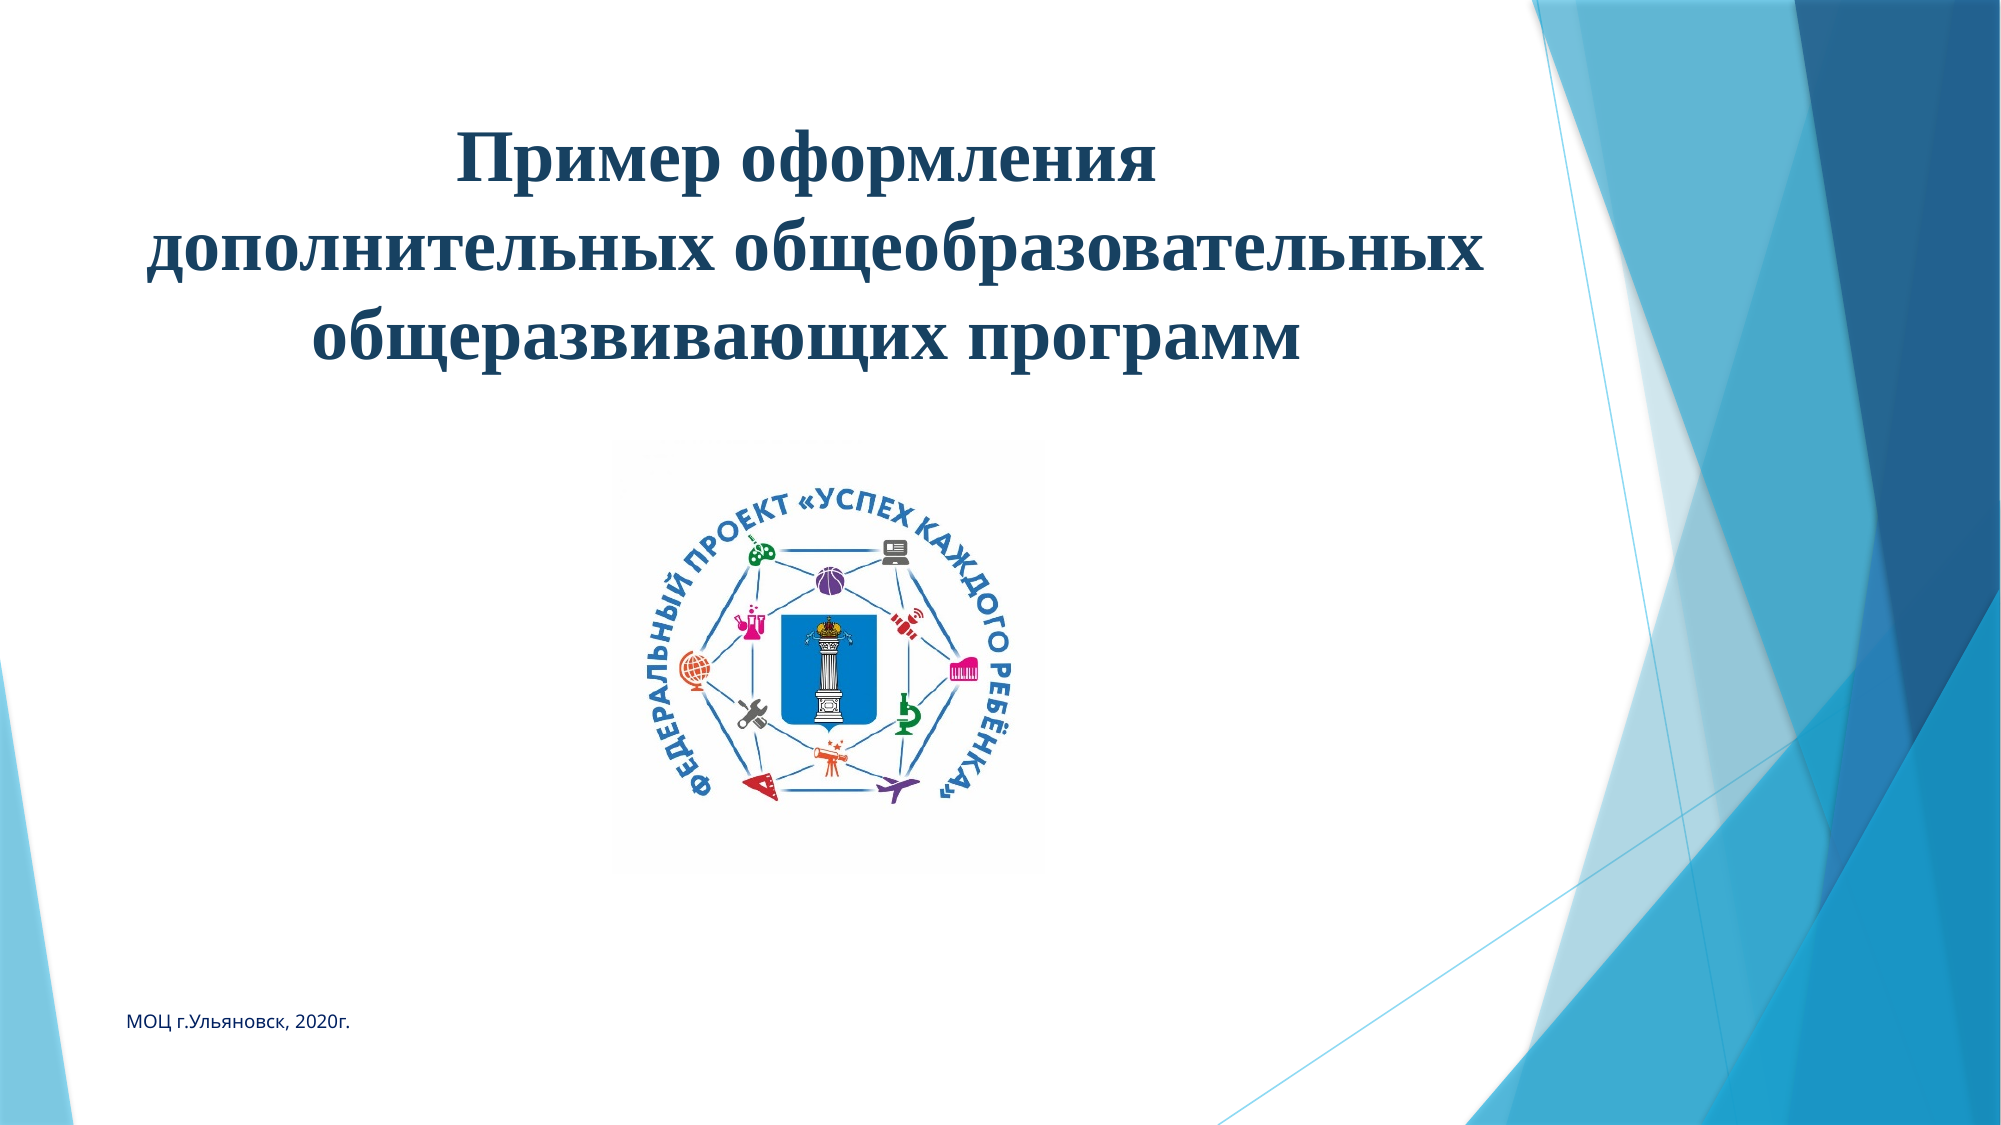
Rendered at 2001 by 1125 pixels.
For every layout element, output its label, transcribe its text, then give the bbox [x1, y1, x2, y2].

footer МОЦ г.Ульяновск, 2020г. [111, 991, 1145, 1051]
picture [611, 439, 1046, 874]
title Пример оформления дополнительных общеобразовательных общеразвивающих программ [111, 99, 1522, 384]
